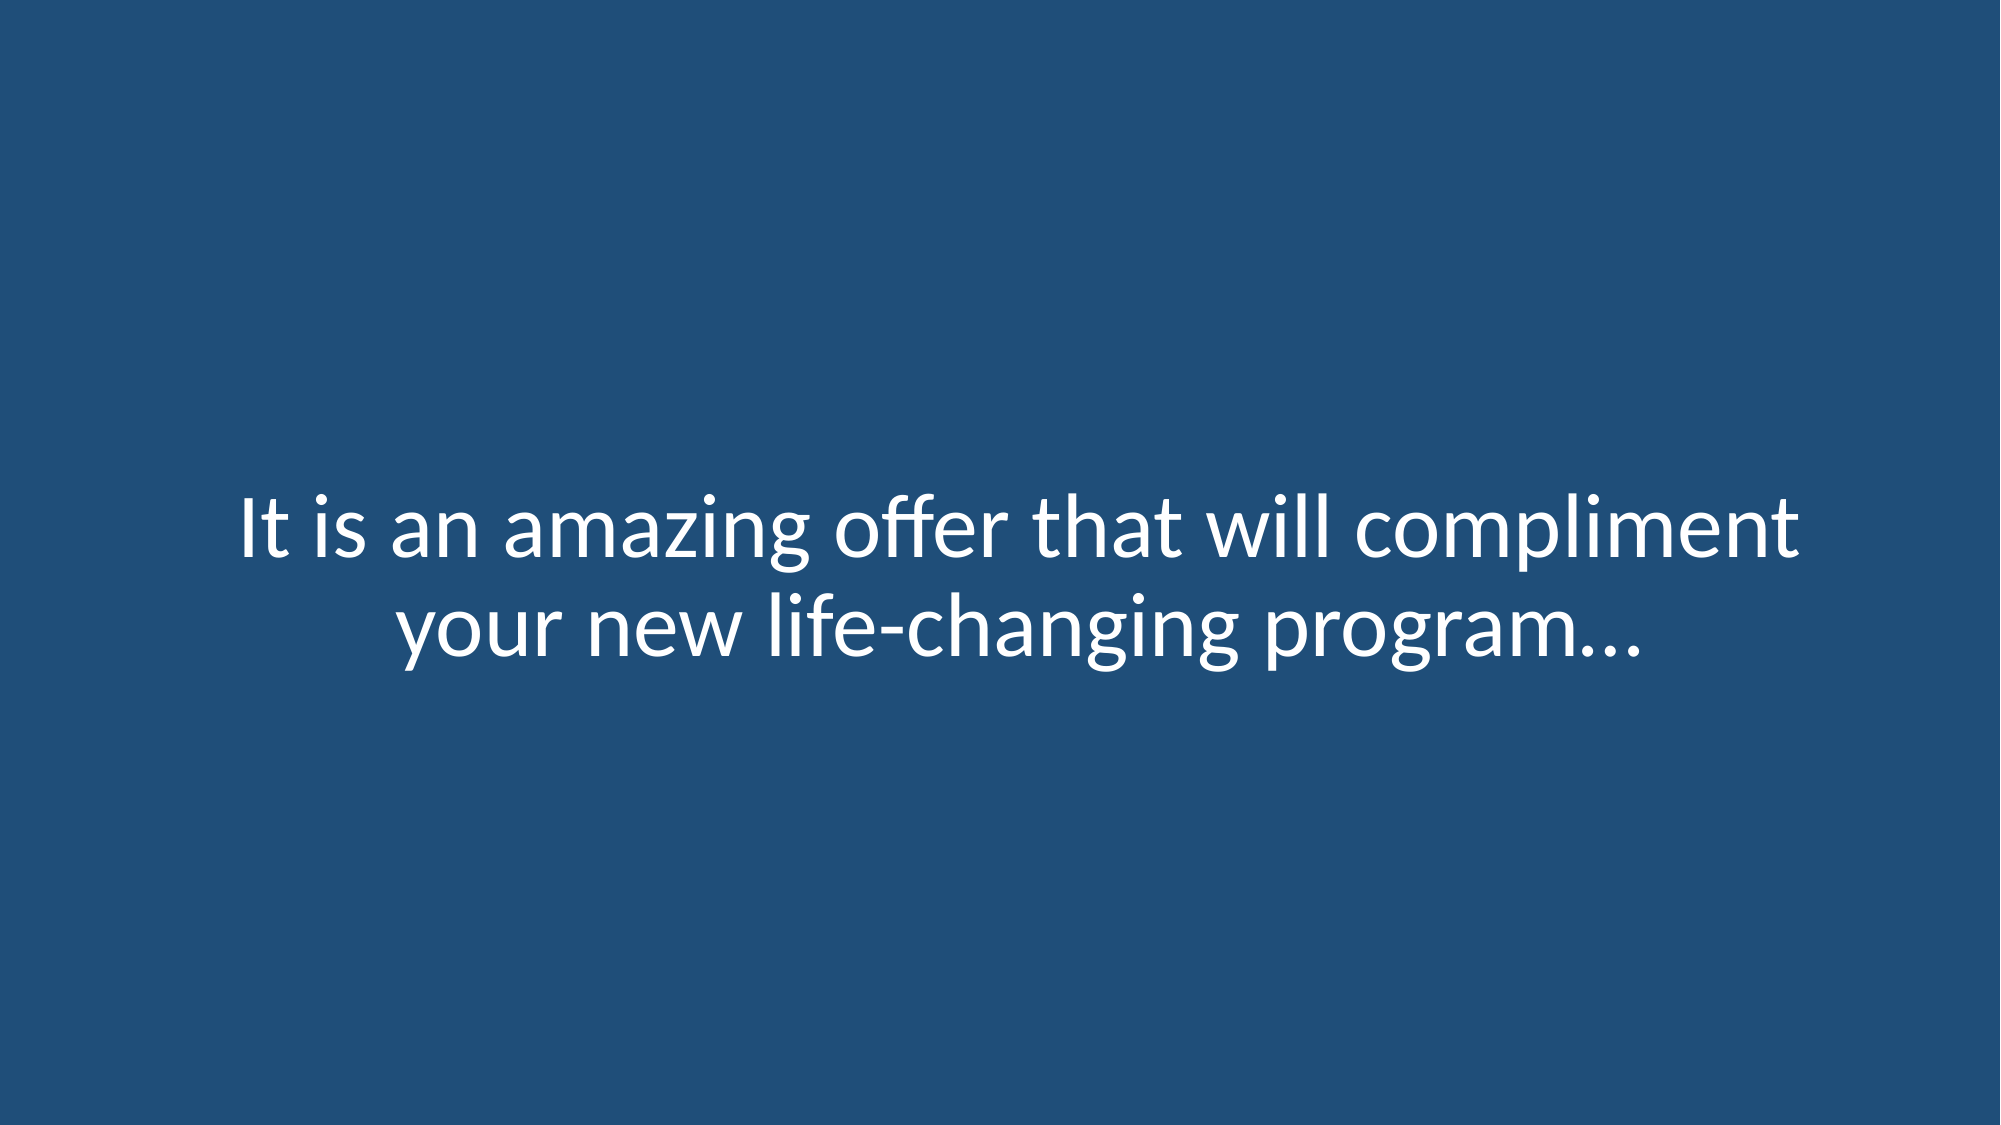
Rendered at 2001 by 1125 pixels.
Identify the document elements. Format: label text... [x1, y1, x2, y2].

title It is an amazing offer that will compliment your new life-changing program… [192, 292, 1847, 684]
